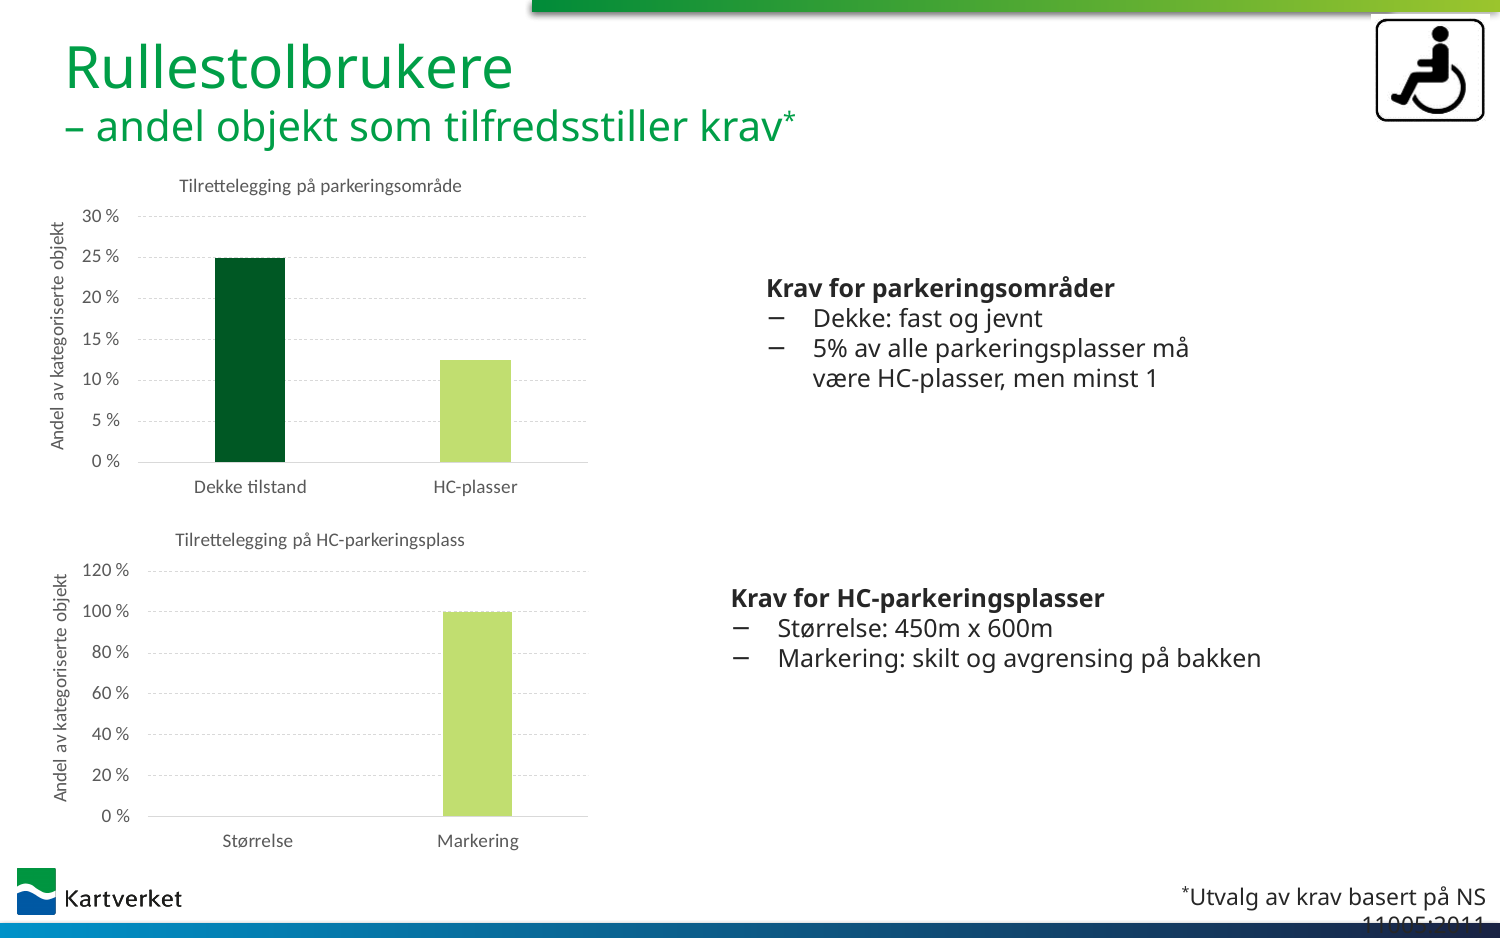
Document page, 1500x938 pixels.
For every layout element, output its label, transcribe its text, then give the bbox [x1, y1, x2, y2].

text_box Krav for HC-parkeringsplasser Størrelse: 450m x 600m Markering: skilt og avgrensing på bakken [715, 574, 1278, 680]
picture [41, 166, 599, 505]
picture [1371, 13, 1491, 127]
text_box Krav for parkeringsområder Dekke: fast og jevnt 5% av alle parkeringsplasser må være HC-plasser, men minst 1 [751, 264, 1232, 400]
picture [41, 520, 599, 859]
text_box Rullestolbrukere – andel objekt som tilfredsstiller krav* [49, 23, 1431, 158]
text_box *Utvalg av krav basert på NS 11005:2011 [1068, 873, 1500, 938]
